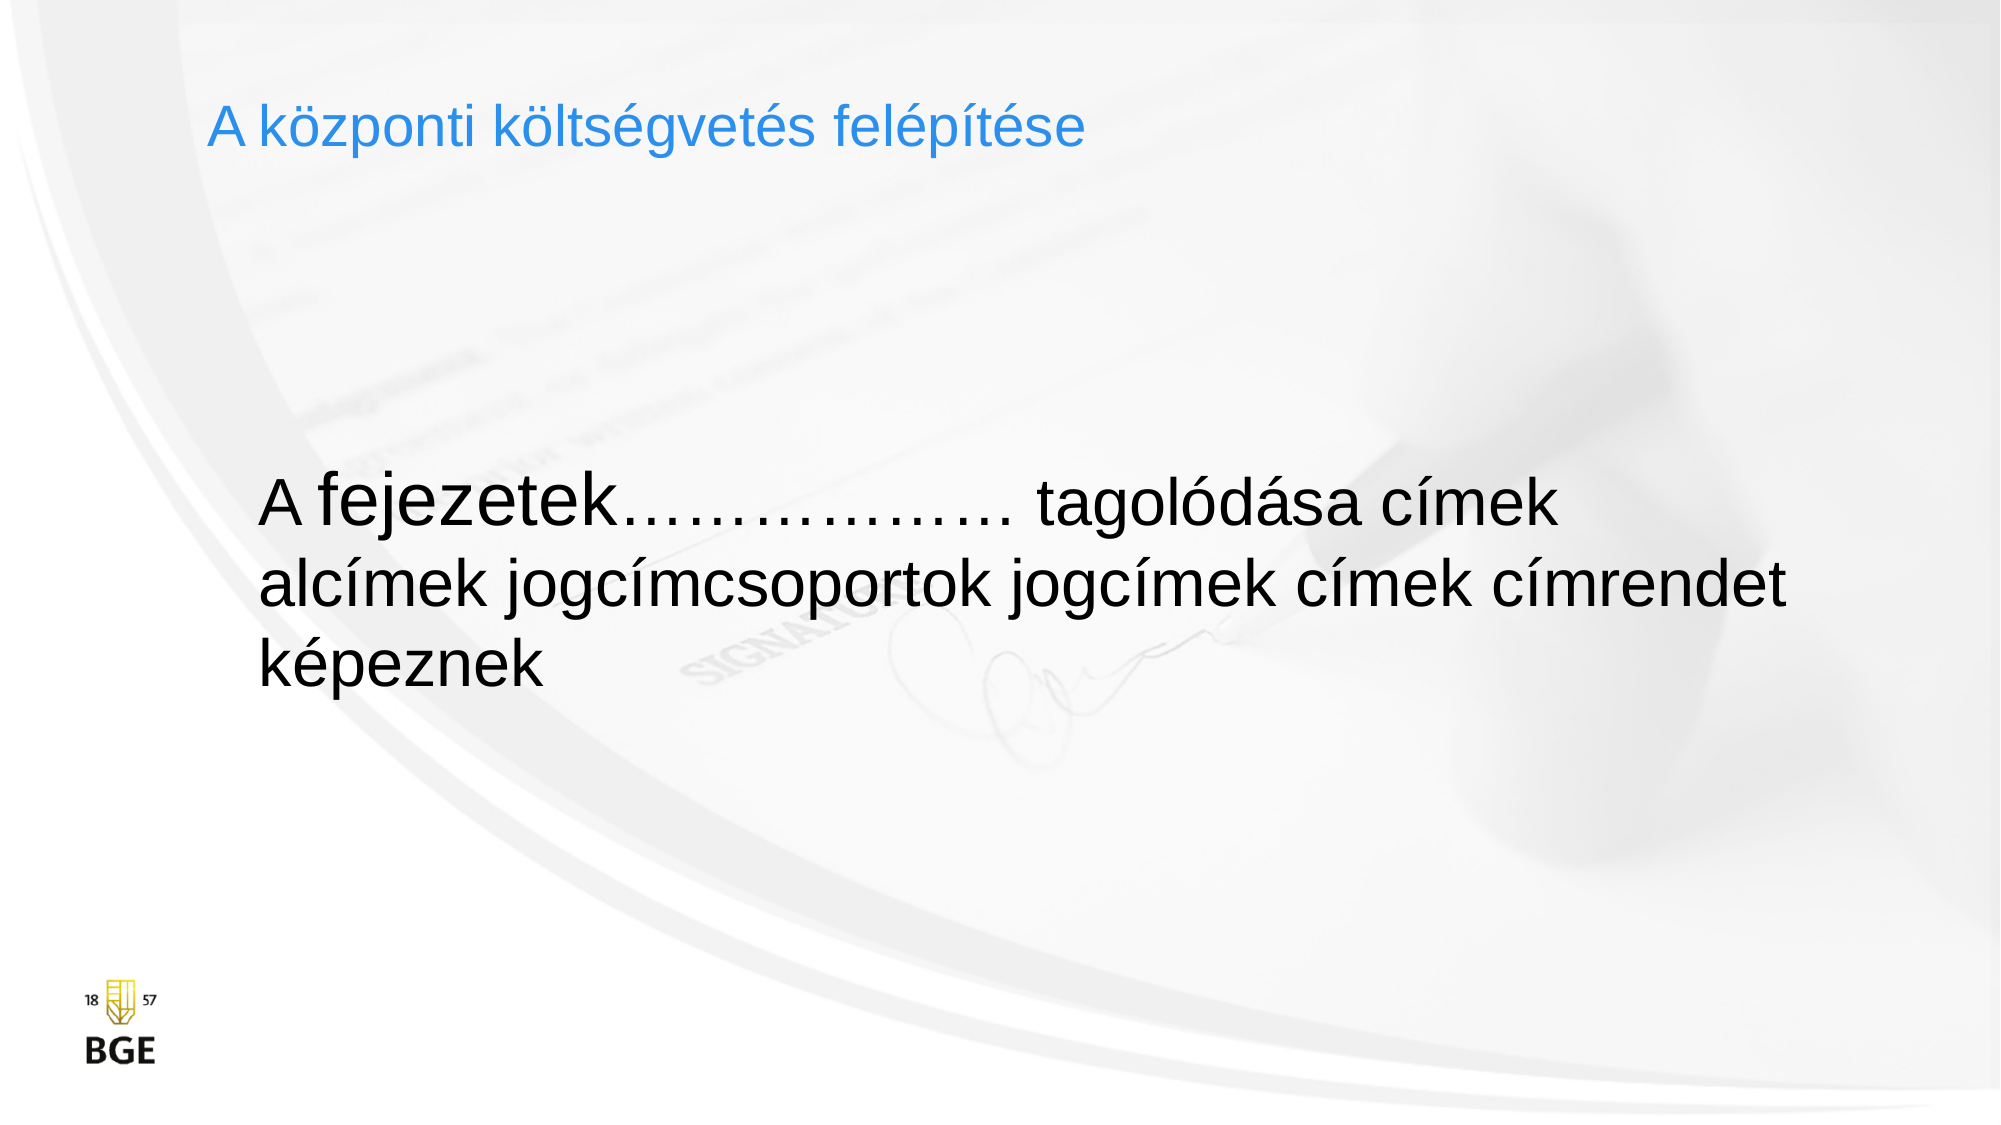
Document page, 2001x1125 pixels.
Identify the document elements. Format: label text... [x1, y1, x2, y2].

text_box A fejezetek……………… tagolódása címek alcímek jogcímcsoportok jogcímek címek címrendet képeznek [243, 442, 1822, 708]
text_box A központi költségvetés felépítése [192, 80, 1193, 166]
picture [0, 0, 2001, 1125]
